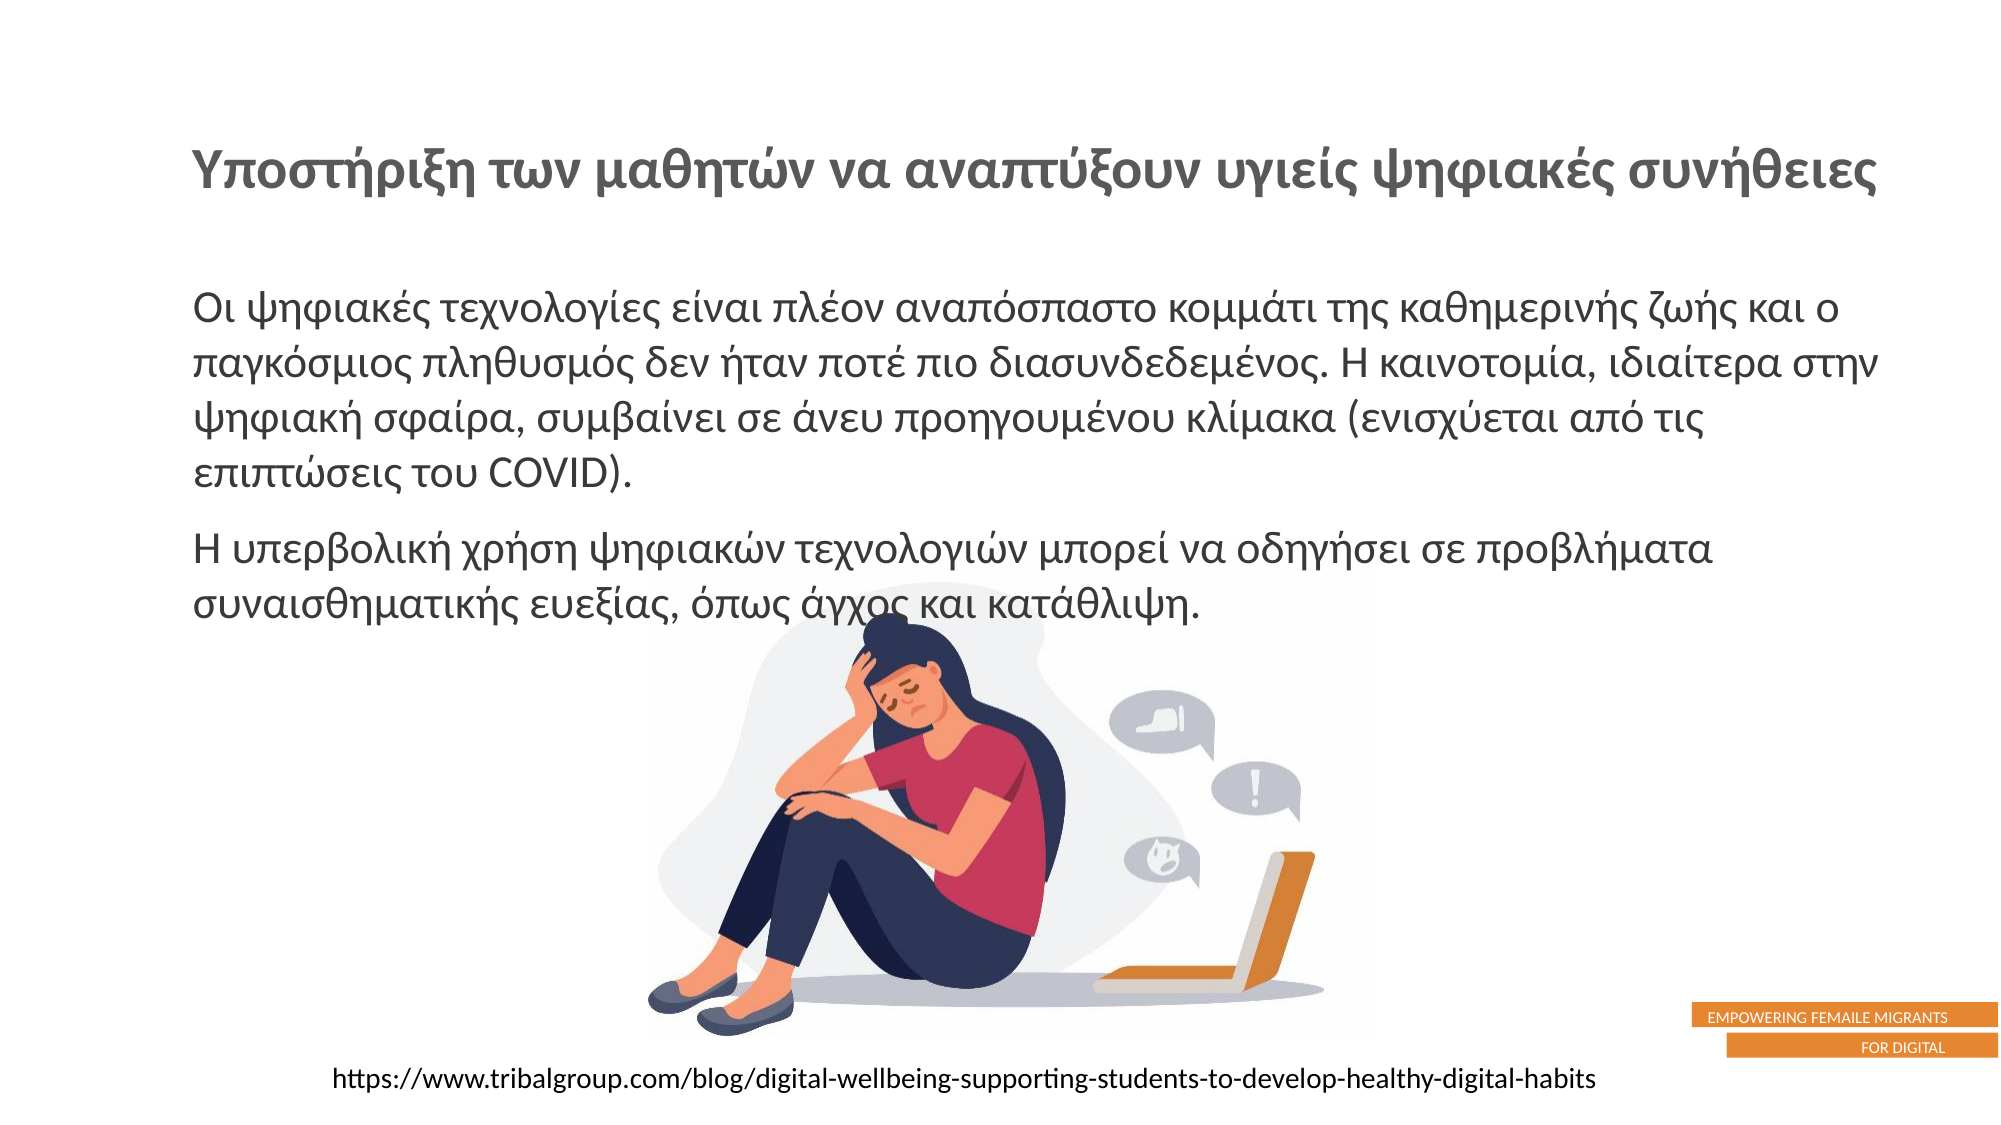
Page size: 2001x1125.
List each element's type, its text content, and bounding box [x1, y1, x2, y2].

text_box https://www.tribalgroup.com/blog/digital-wellbeing-supporting-students-to-develop-healthy-digital-habits [317, 1052, 1683, 1102]
picture [648, 540, 1374, 1036]
text_box Υποστήριξη των μαθητών να αναπτύξουν υγιείς ψηφιακές συνήθειες [178, 123, 1917, 280]
text_box Οι ψηφιακές τεχνολογίες είναι πλέον αναπόσπαστο κομμάτι της καθημερινής ζωής και ο παγκόσμιος πληθυσμός δεν ήταν ποτέ πιο διασυνδεδεμένος. Η καινοτομία, ιδιαίτερα στην ψηφιακή σφαίρα, συμβαίνει σε άνευ προηγουμένου κλίμακα (ενισχύεται από τις επιπτώσεις του COVID). Η υπερβολική χρήση ψηφιακών τεχνολογιών μπορεί να οδηγήσει σε προβλήματα συναισθηματικής ευεξίας, όπως άγχος και κατάθλιψη. [178, 269, 1915, 925]
